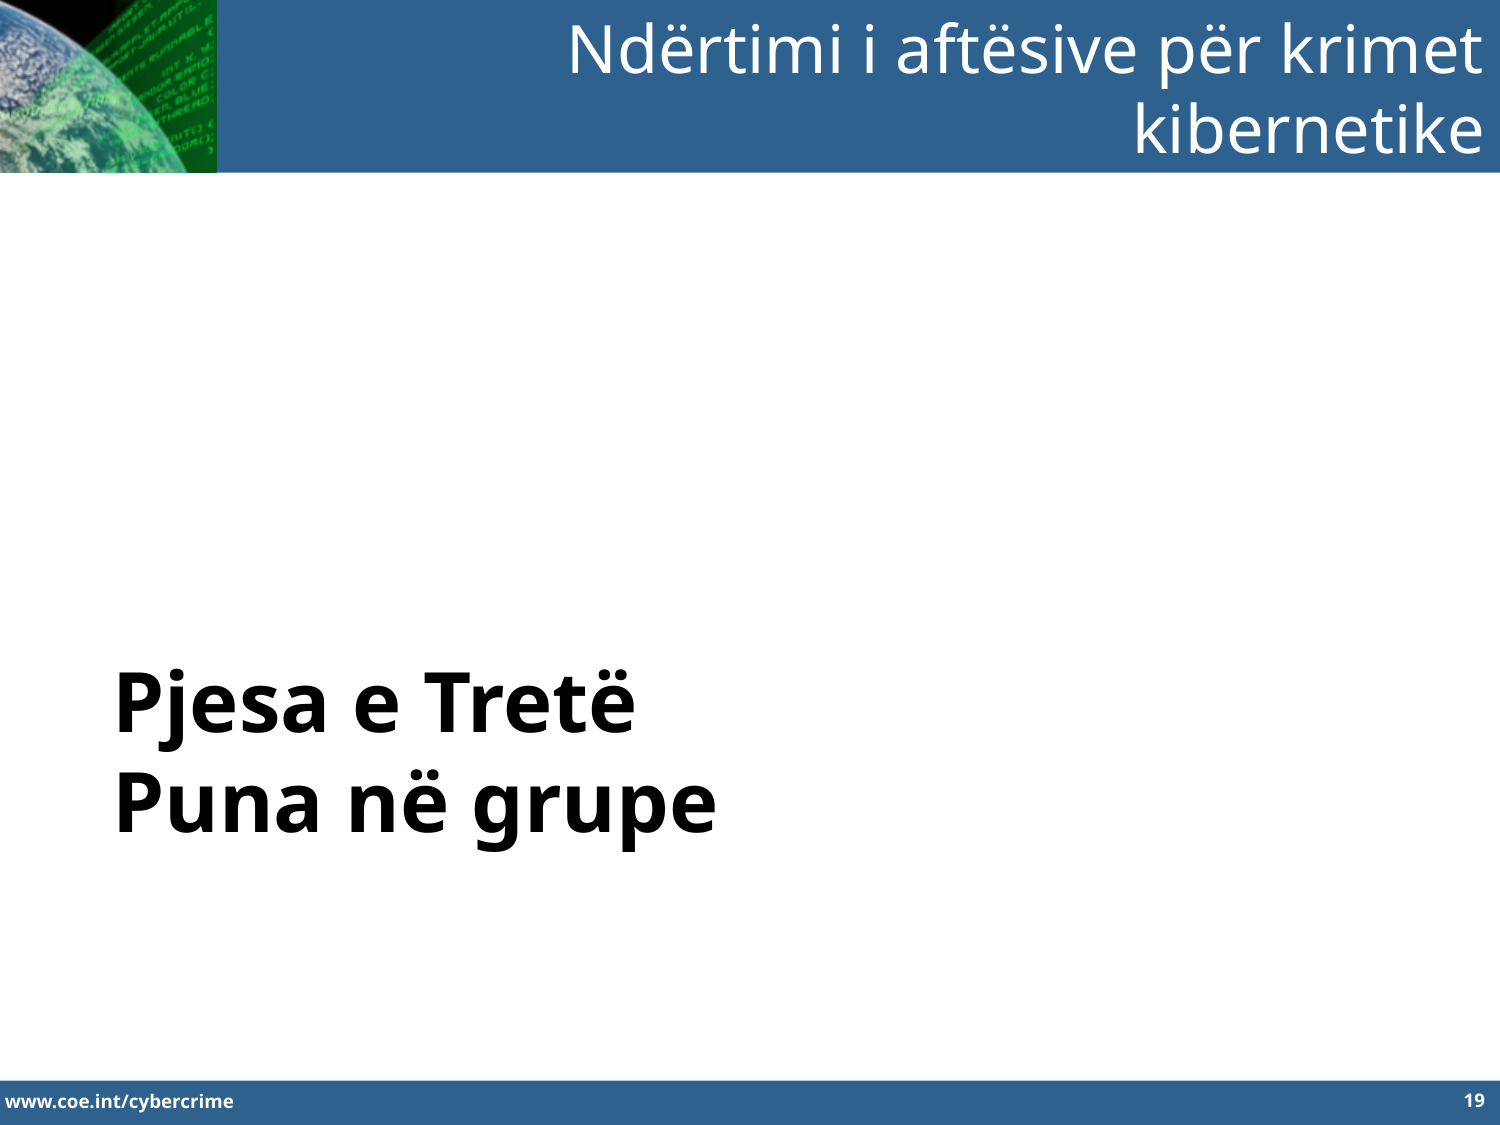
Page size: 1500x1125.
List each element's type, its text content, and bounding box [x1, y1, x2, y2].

text_box Ndërtimi i aftësive për krimet kibernetike [373, 10, 1500, 163]
text_box Pjesa e Tretë Puna në grupe [97, 641, 848, 857]
picture [0, 1, 217, 173]
slide_number 19 [1149, 1081, 1500, 1125]
